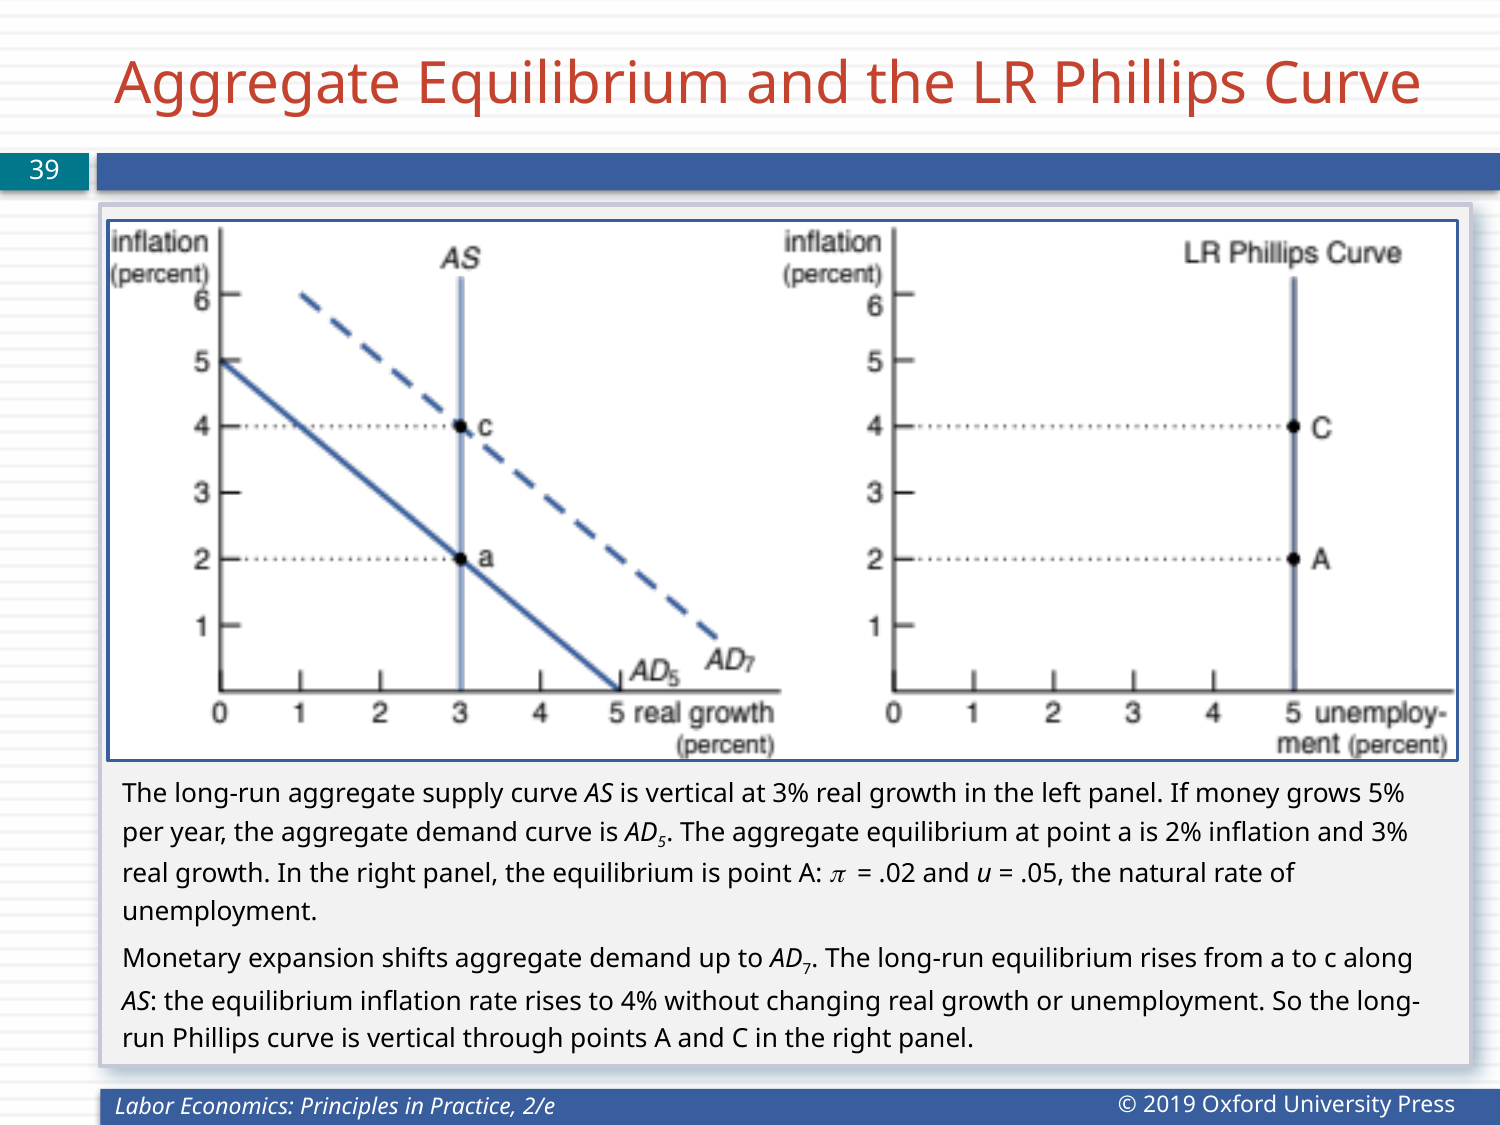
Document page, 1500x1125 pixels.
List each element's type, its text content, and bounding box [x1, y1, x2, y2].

list The long-run aggregate supply curve AS is vertical at 3% real growth in the left panel. If money grows 5% per year, the aggregate demand curve is AD5. The aggregate equilibrium at point a is 2% inflation and 3% real growth. In the right panel, the equilibrium is point A: p = .02 and u = .05, the natural rate of unemployment. Monetary expansion shifts aggregate demand up to AD7. The long-run equilibrium rises from a to c along AS: the equilibrium inflation rate rises to 4% without changing real growth or unemployment. So the long-run Phillips curve is vertical through points A and C in the right panel. [107, 771, 1458, 1062]
slide_number 38 [0, 153, 89, 191]
picture [107, 221, 1456, 763]
footer © 2019 Oxford University Press [825, 1090, 1471, 1125]
slide_number Labor Economics: Principles in Practice, 2/e [99, 1090, 745, 1125]
title Aggregate Equilibrium and the LR Phillips Curve [99, 20, 1472, 141]
